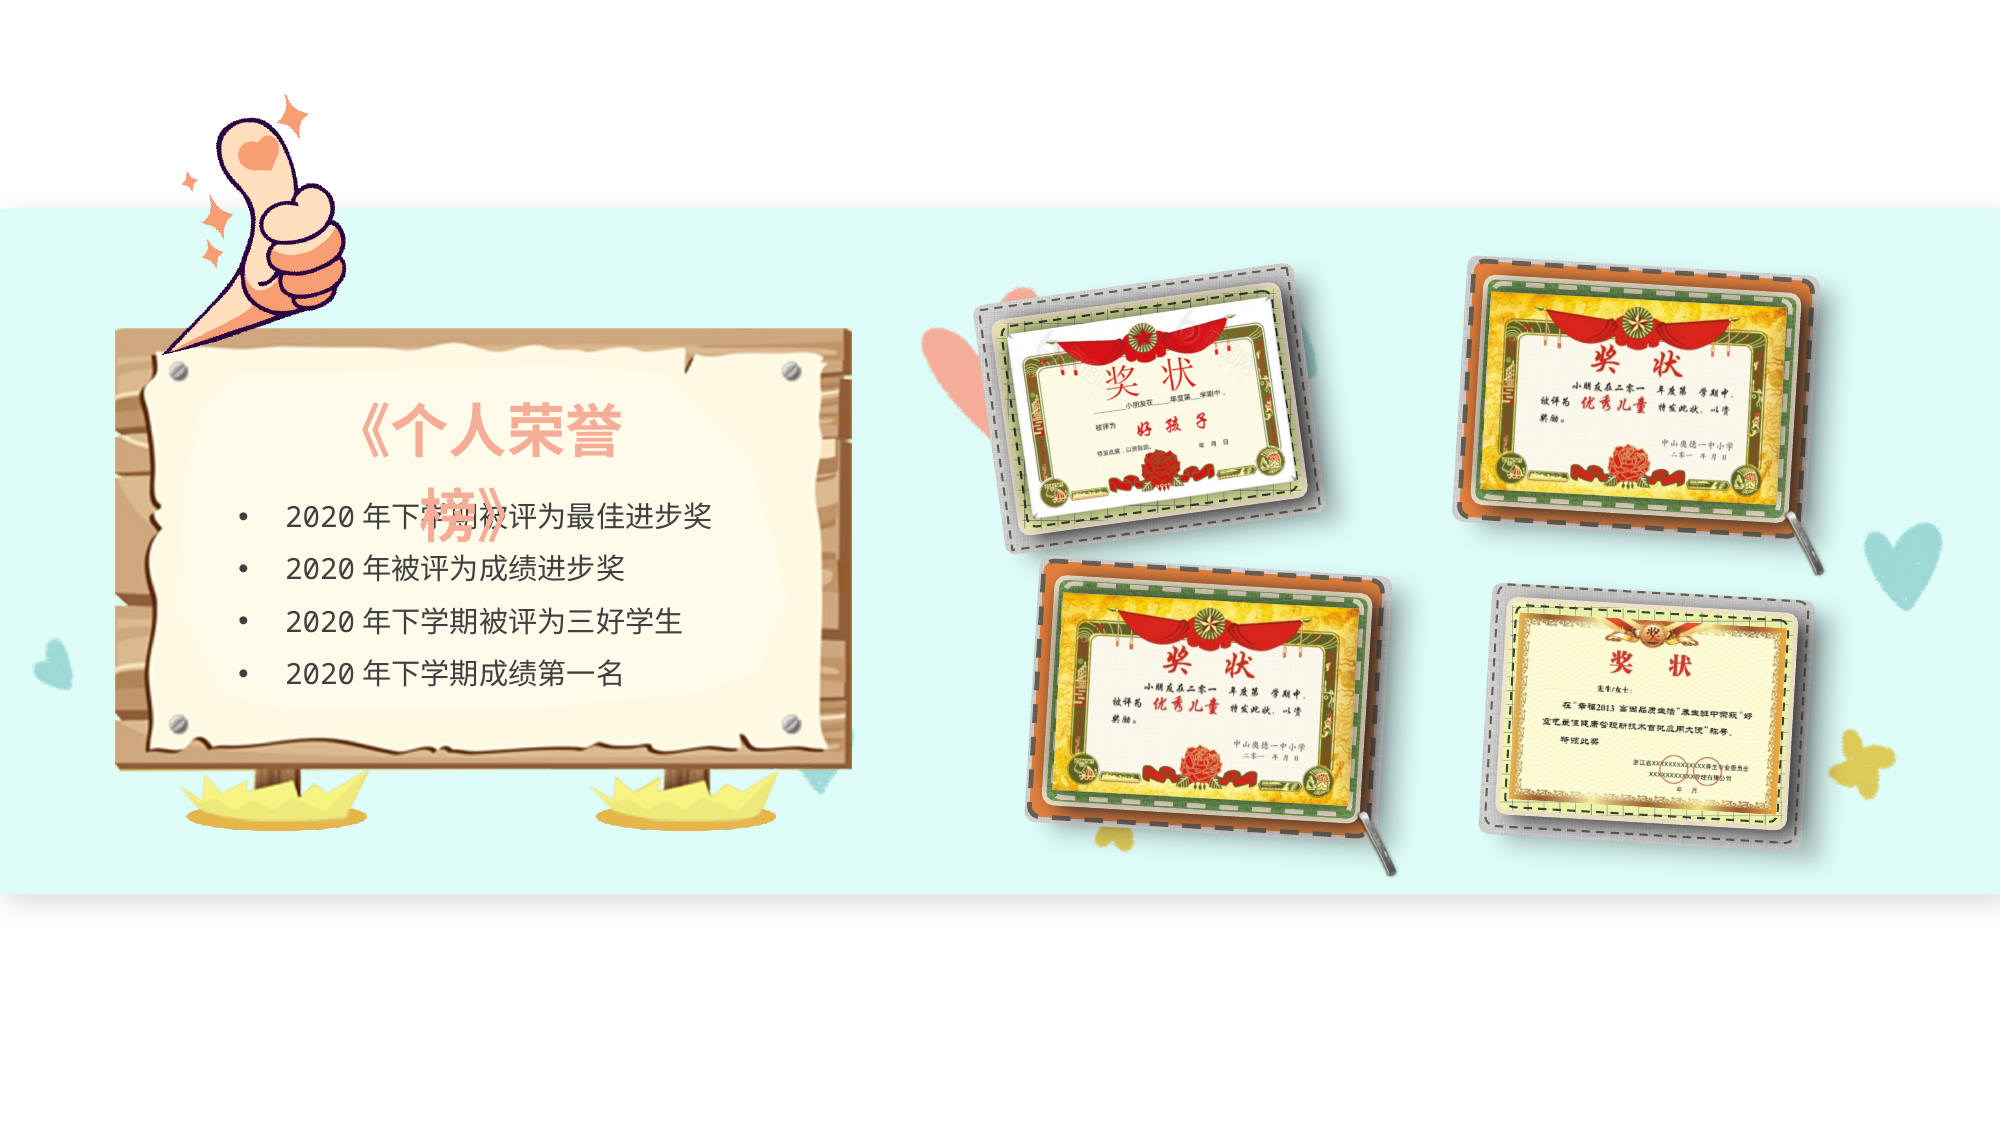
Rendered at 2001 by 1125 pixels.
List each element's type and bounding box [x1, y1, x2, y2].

text_box [1456, 279, 1887, 546]
text_box [0, 208, 2000, 894]
text_box [1485, 591, 1809, 844]
text_box [1029, 579, 1459, 847]
text_box [987, 282, 1312, 535]
picture [92, 77, 868, 860]
